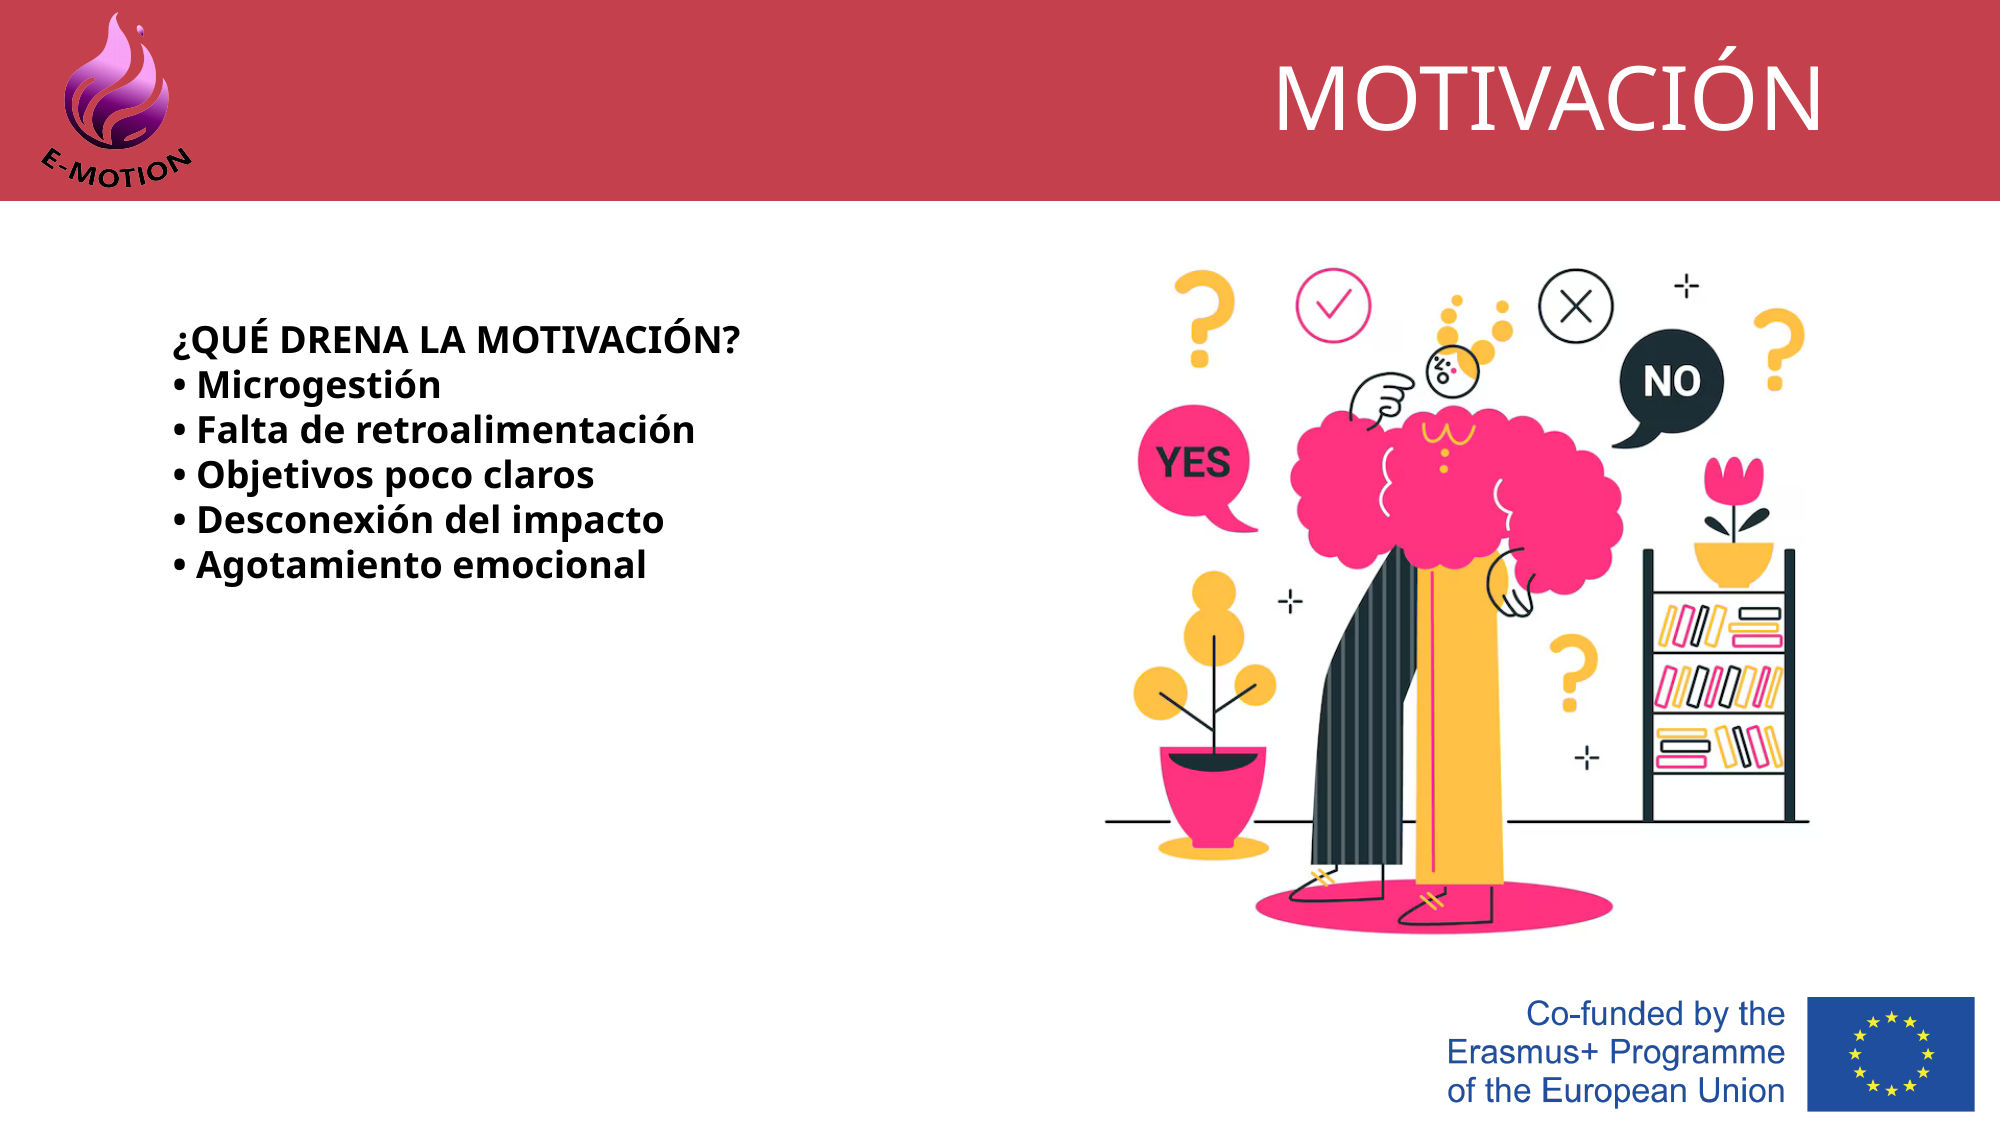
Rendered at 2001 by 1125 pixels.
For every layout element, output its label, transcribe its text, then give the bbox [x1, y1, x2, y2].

text_box ¿QUÉ DRENA LA MOTIVACIÓN? • Microgestión • Falta de retroalimentación • Objetivos poco claros • Desconexión del impacto • Agotamiento emocional [157, 308, 1071, 594]
picture [0, 0, 253, 247]
text_box MOTIVACIÓN [583, 34, 1843, 308]
picture [1071, 219, 1843, 991]
